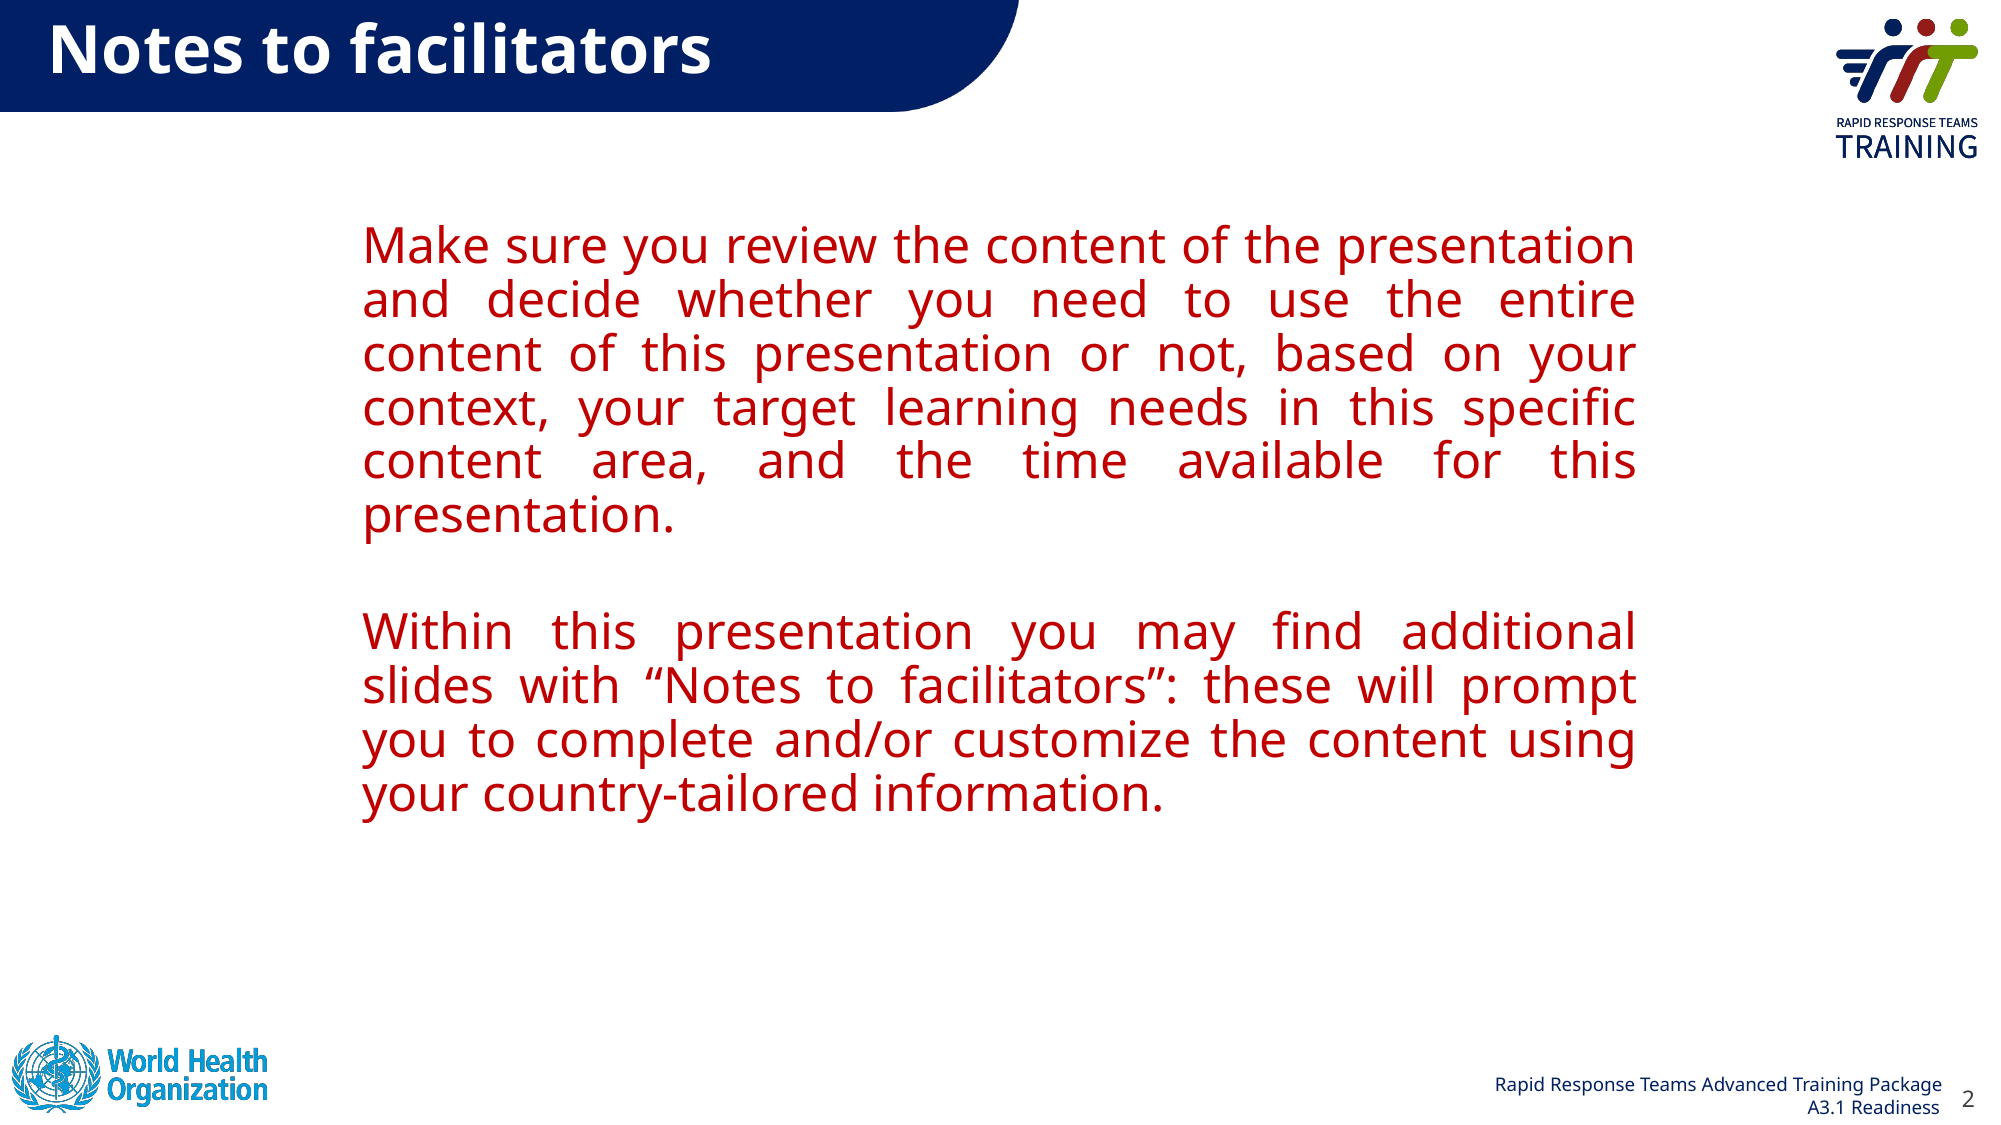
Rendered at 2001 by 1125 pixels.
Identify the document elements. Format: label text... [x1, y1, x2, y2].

slide_number 2 [1882, 1037, 1916, 1092]
picture [46, 1056, 54, 1062]
text_box Make sure you review the content of the presentation and decide whether you need to use the entire content of this presentation or not, based on your context, your target learning needs in this specific content area, and the time available for this presentation. Within this presentation you may find additional slides with “Notes to facilitators”: these will prompt you to complete and/or customize the content using your country-tailored information. [362, 219, 1638, 822]
picture [12, 1035, 54, 1068]
text_box Notes to facilitators [40, 0, 1034, 95]
picture [12, 1083, 48, 1113]
picture [24, 1054, 36, 1087]
picture [59, 1035, 267, 1113]
picture [30, 1083, 37, 1091]
picture [1835, 19, 1978, 167]
picture [22, 1062, 26, 1077]
picture [36, 1088, 78, 1105]
picture [40, 1062, 47, 1070]
picture [50, 1108, 62, 1113]
picture [0, 0, 1020, 112]
picture [71, 1053, 90, 1091]
picture [34, 1054, 43, 1078]
